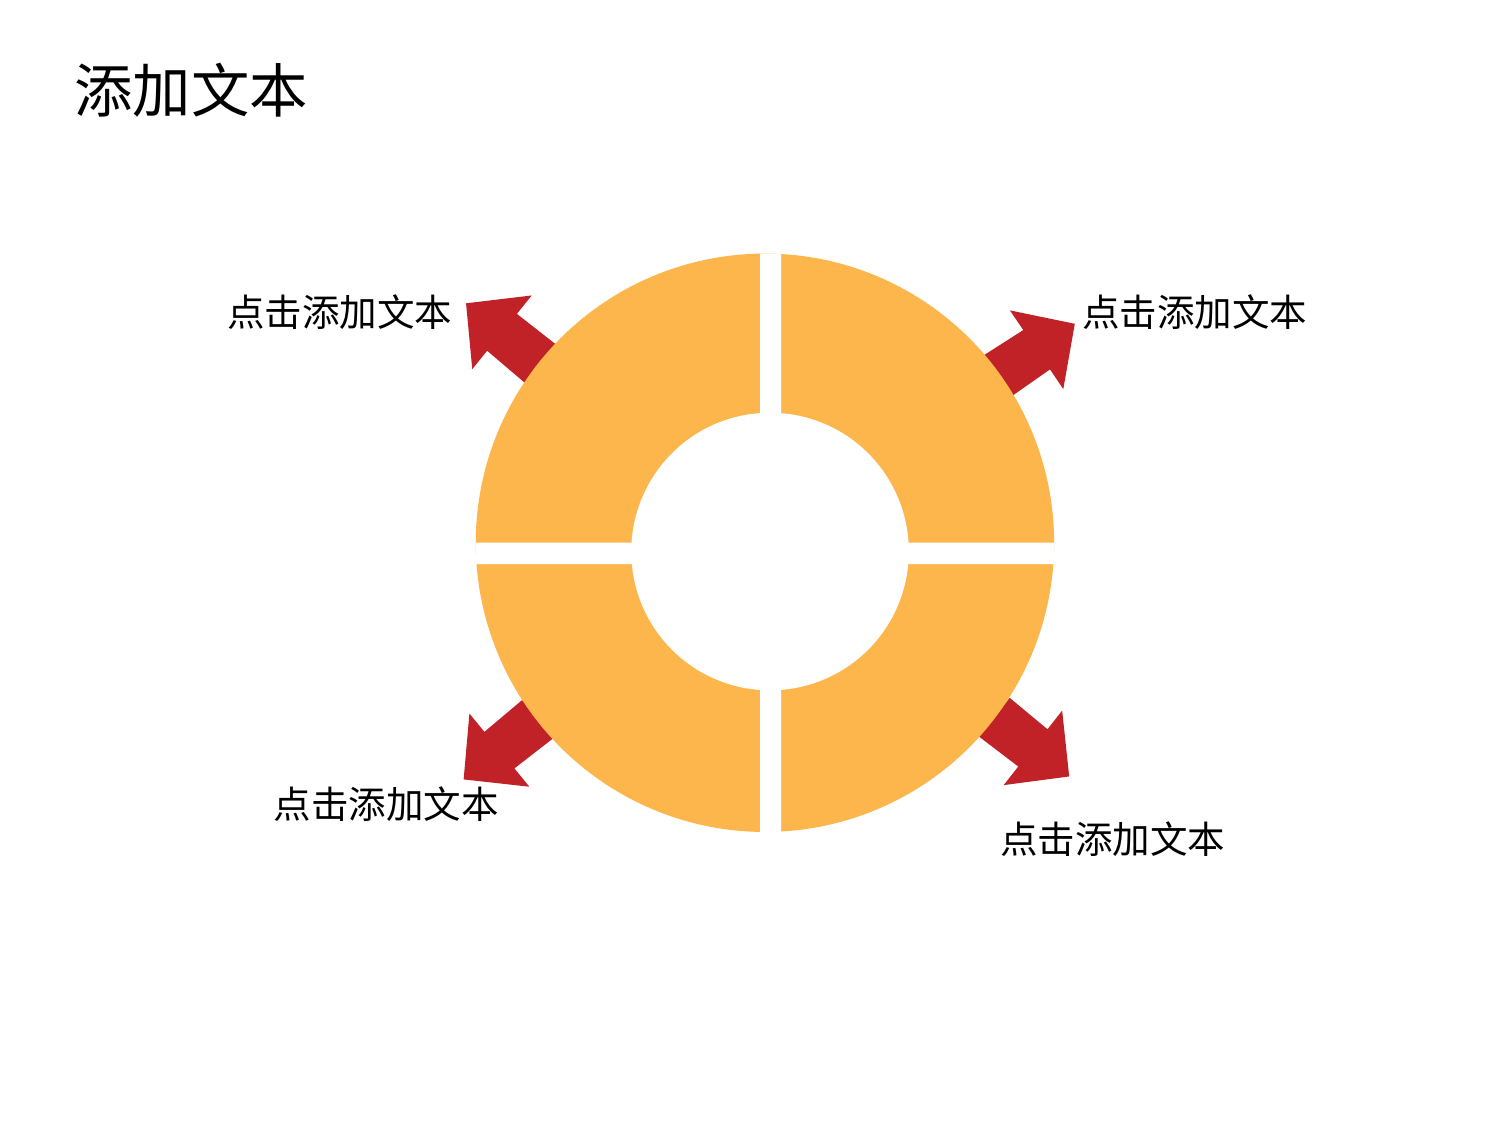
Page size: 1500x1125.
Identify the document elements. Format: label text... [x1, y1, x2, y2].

text_box [473, 251, 758, 558]
text_box [474, 541, 629, 566]
text_box 点击添加文本 [259, 773, 514, 834]
text_box [474, 566, 758, 834]
text_box [911, 541, 1056, 566]
text_box 点击添加文本 [985, 808, 1241, 869]
text_box [758, 251, 783, 411]
text_box [783, 566, 1056, 834]
text_box 点击添加文本 [212, 281, 467, 341]
text_box [986, 308, 1074, 396]
text_box 点击添加文本 [1067, 281, 1323, 341]
text_box [980, 697, 1072, 788]
text_box [629, 410, 911, 693]
text_box [783, 252, 1057, 555]
text_box 添加文本 [60, 46, 323, 132]
text_box [758, 692, 783, 834]
text_box [467, 293, 554, 383]
text_box [462, 699, 552, 789]
